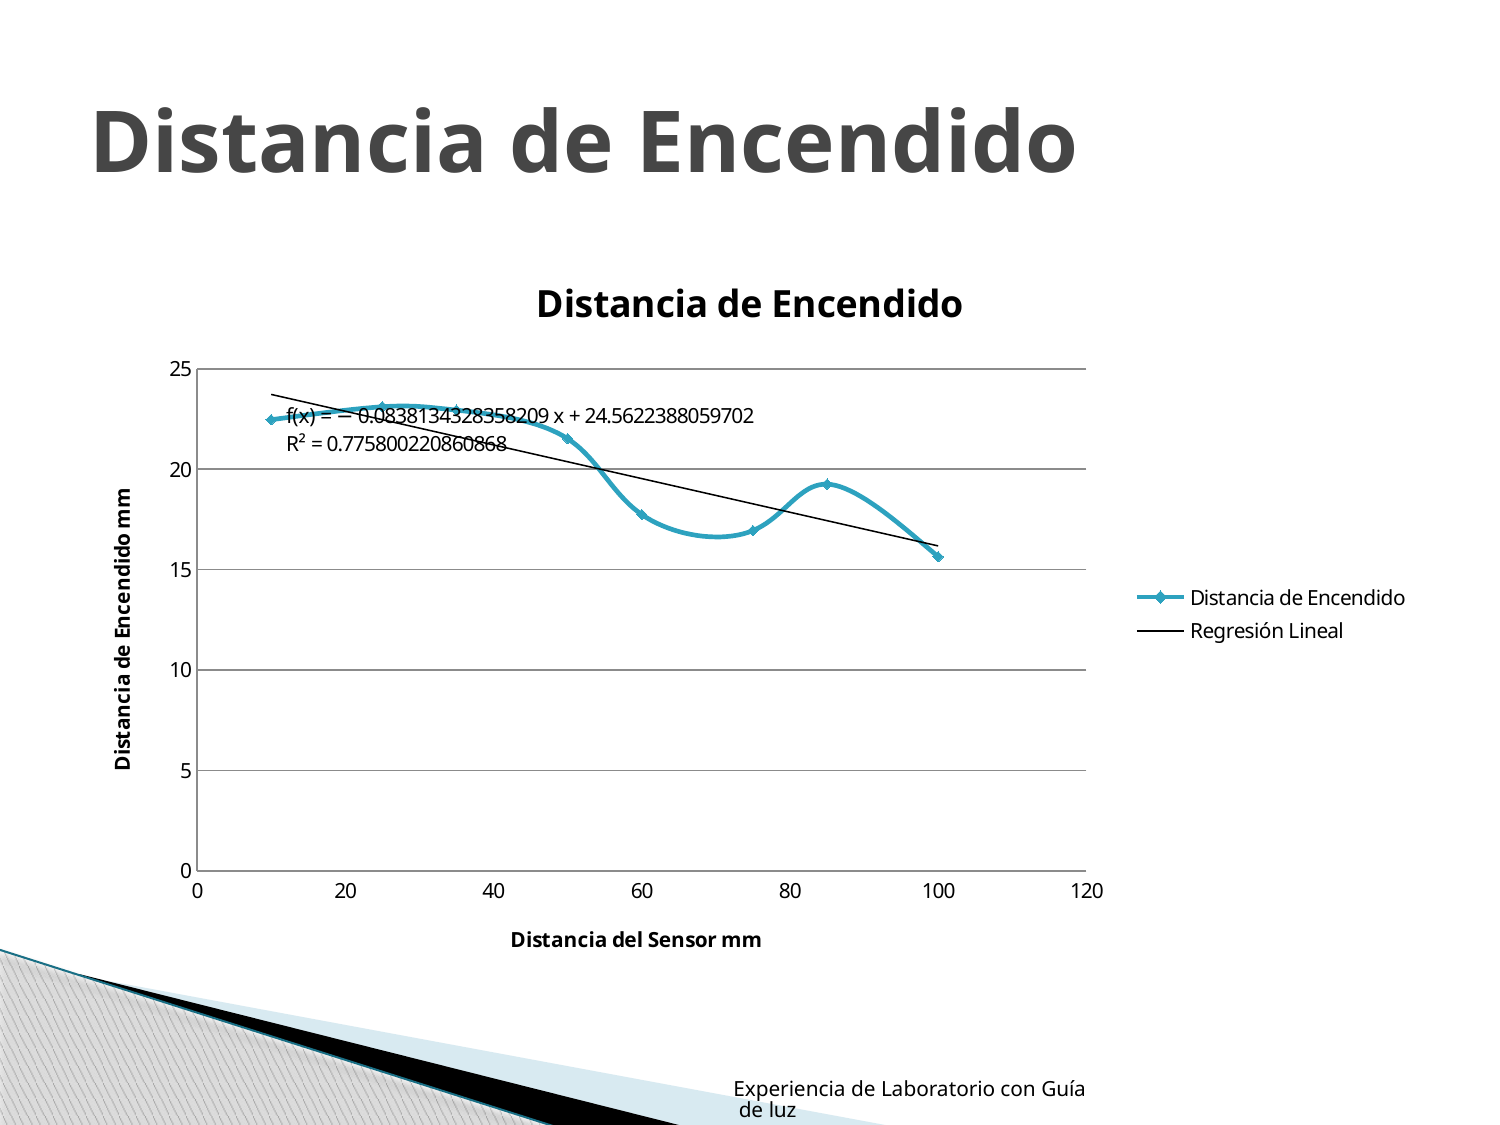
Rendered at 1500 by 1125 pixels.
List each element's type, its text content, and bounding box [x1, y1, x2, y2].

footer Experiencia de Laboratorio con Guía de luz [718, 1051, 1105, 1112]
chart [74, 242, 1426, 986]
title Distancia de Encendido [75, 45, 1425, 233]
